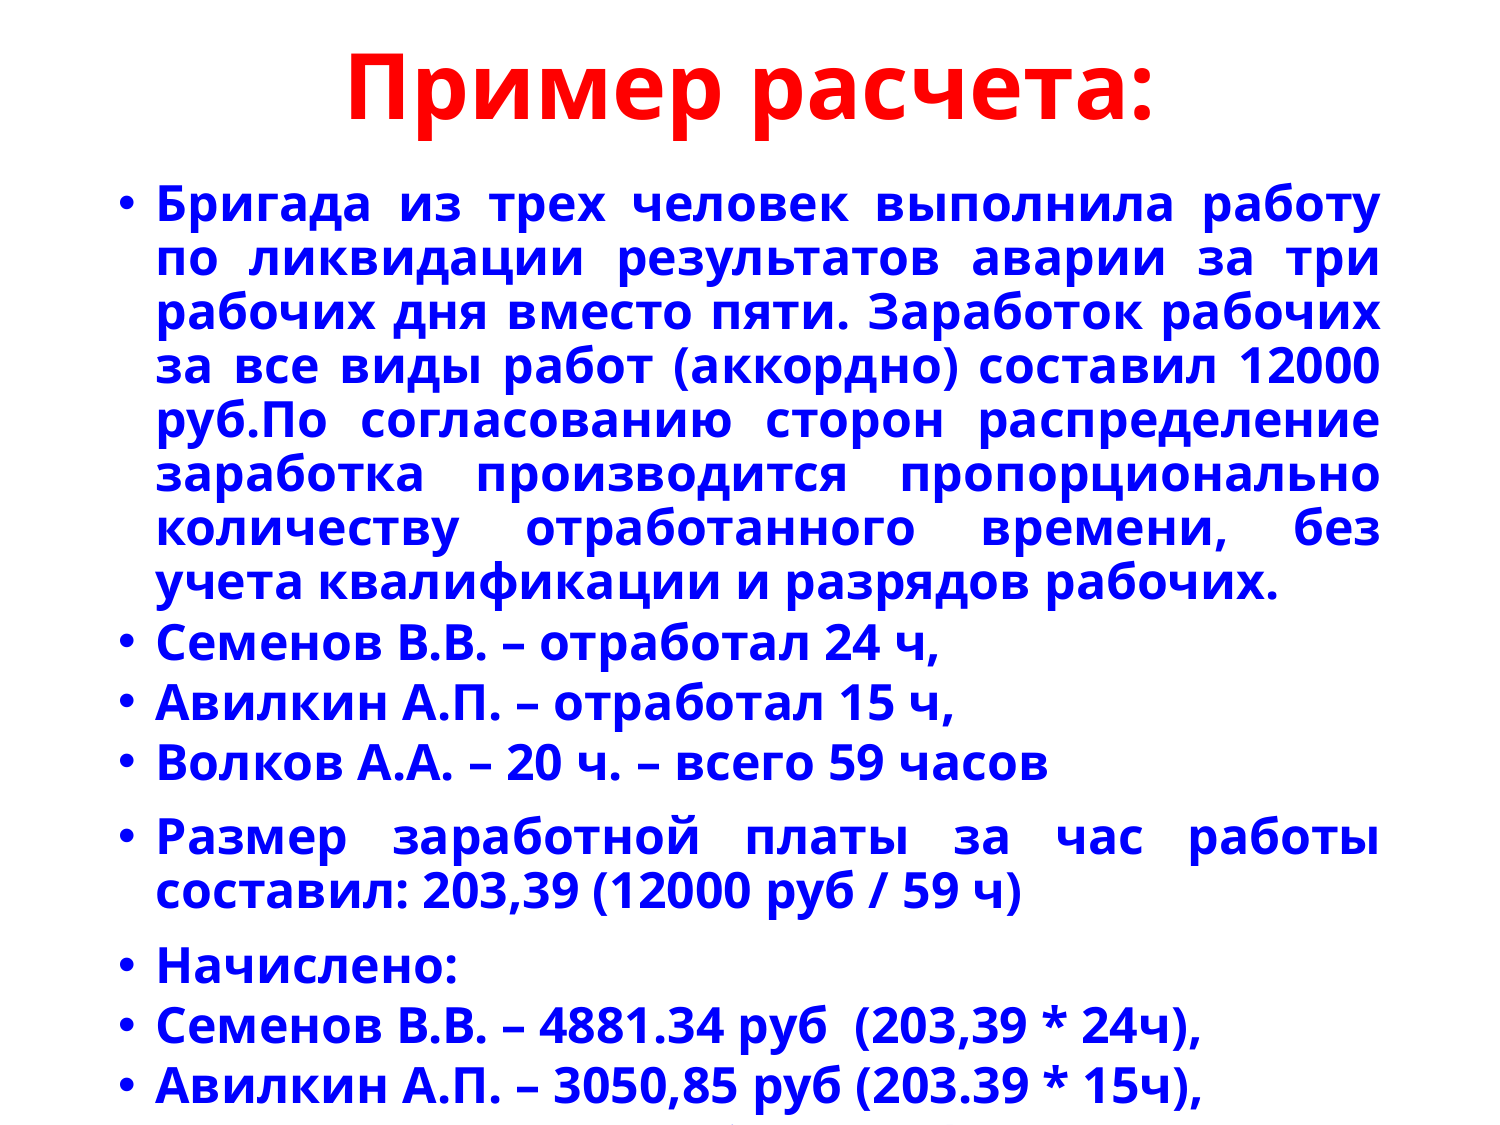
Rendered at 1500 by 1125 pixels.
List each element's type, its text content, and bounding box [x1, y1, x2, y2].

title Пример расчета: [103, 27, 1397, 153]
list Бригада из трех человек выполнила работу по ликвидации результатов аварии за три рабочих дня вместо пяти. Заработок рабочих за все виды работ (аккордно) составил 12000 руб.По согласованию сторон распределение заработка производится пропорционально количеству отработанного времени, без учета квалификации и разрядов рабочих. Семенов В.В. – отработал 24 ч, Авилкин А.П. – отработал 15 ч, Волков А.А. – 20 ч. – всего 59 часов Размер заработной платы за час работы составил: 203,39 (12000 руб / 59 ч) Начислено: Семенов В.В. – 4881.34 руб (203,39 * 24ч), Авилкин А.П. – 3050,85 руб (203.39 * 15ч), Волков А.А. – 4067 руб (203,39 * 20ч) [103, 170, 1397, 885]
